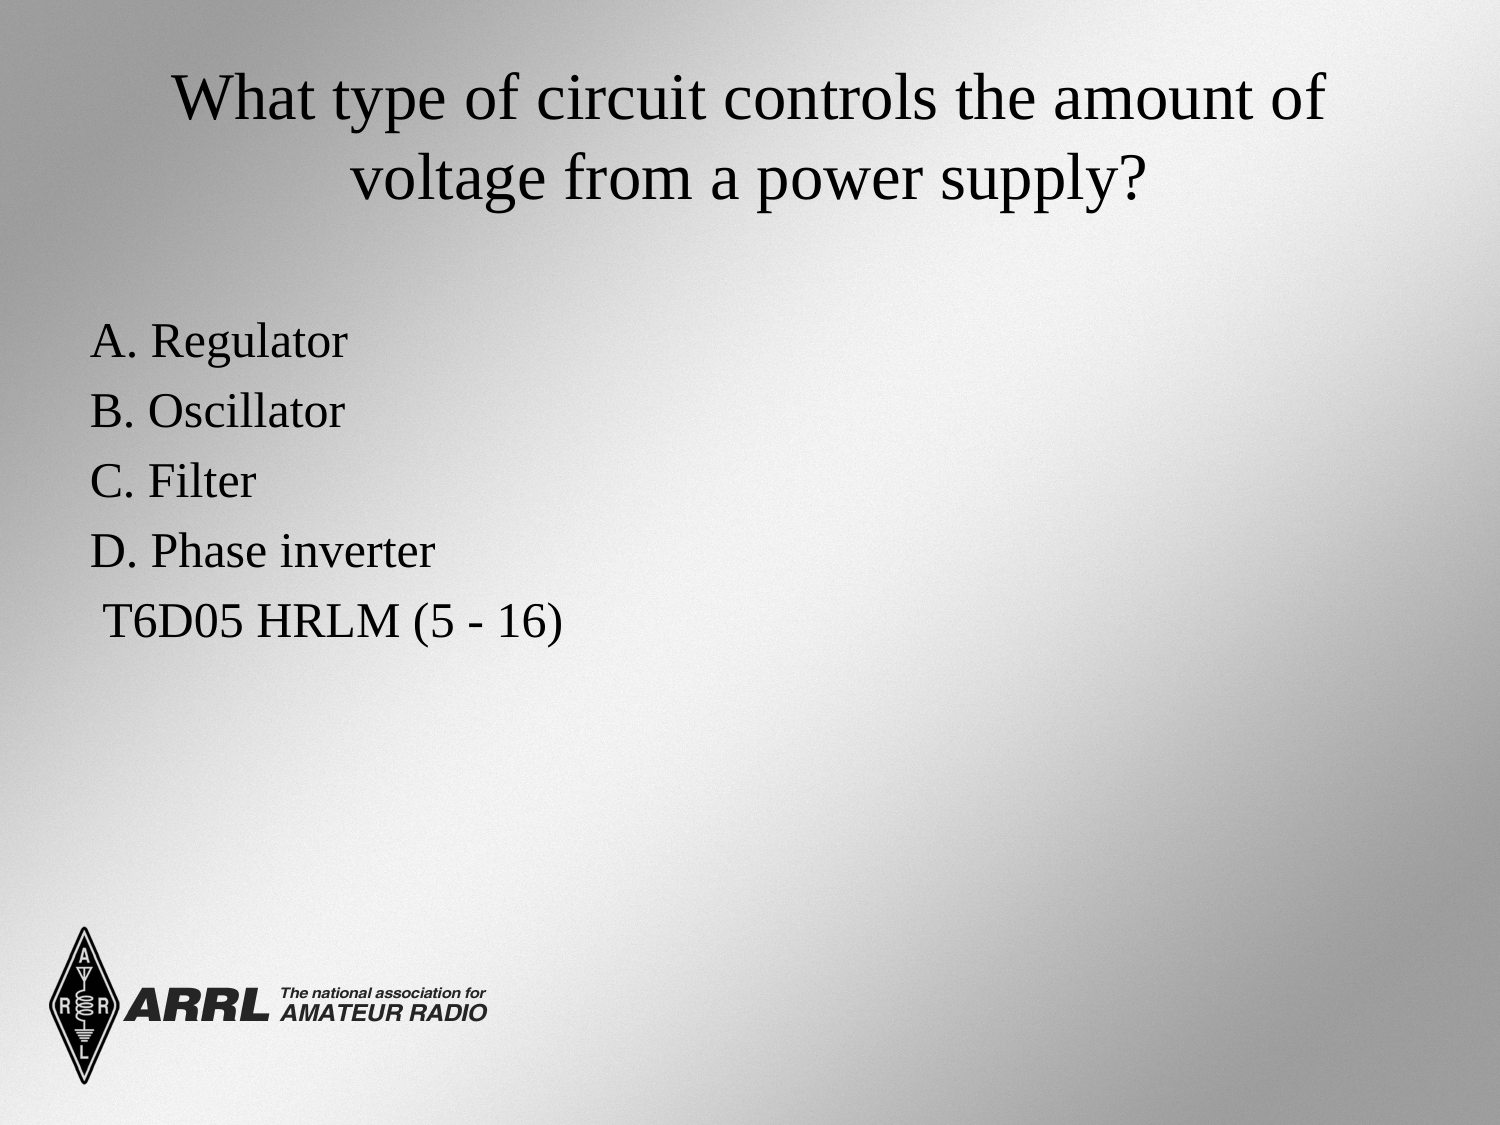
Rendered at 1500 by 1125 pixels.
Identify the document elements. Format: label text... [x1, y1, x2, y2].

title What type of circuit controls the amount of voltage from a power supply? [75, 45, 1425, 233]
picture [0, 0, 1500, 1125]
list A. Regulator B. Oscillator C. Filter D. Phase inverter T6D05 HRLM (5 - 16) [75, 299, 1425, 1005]
